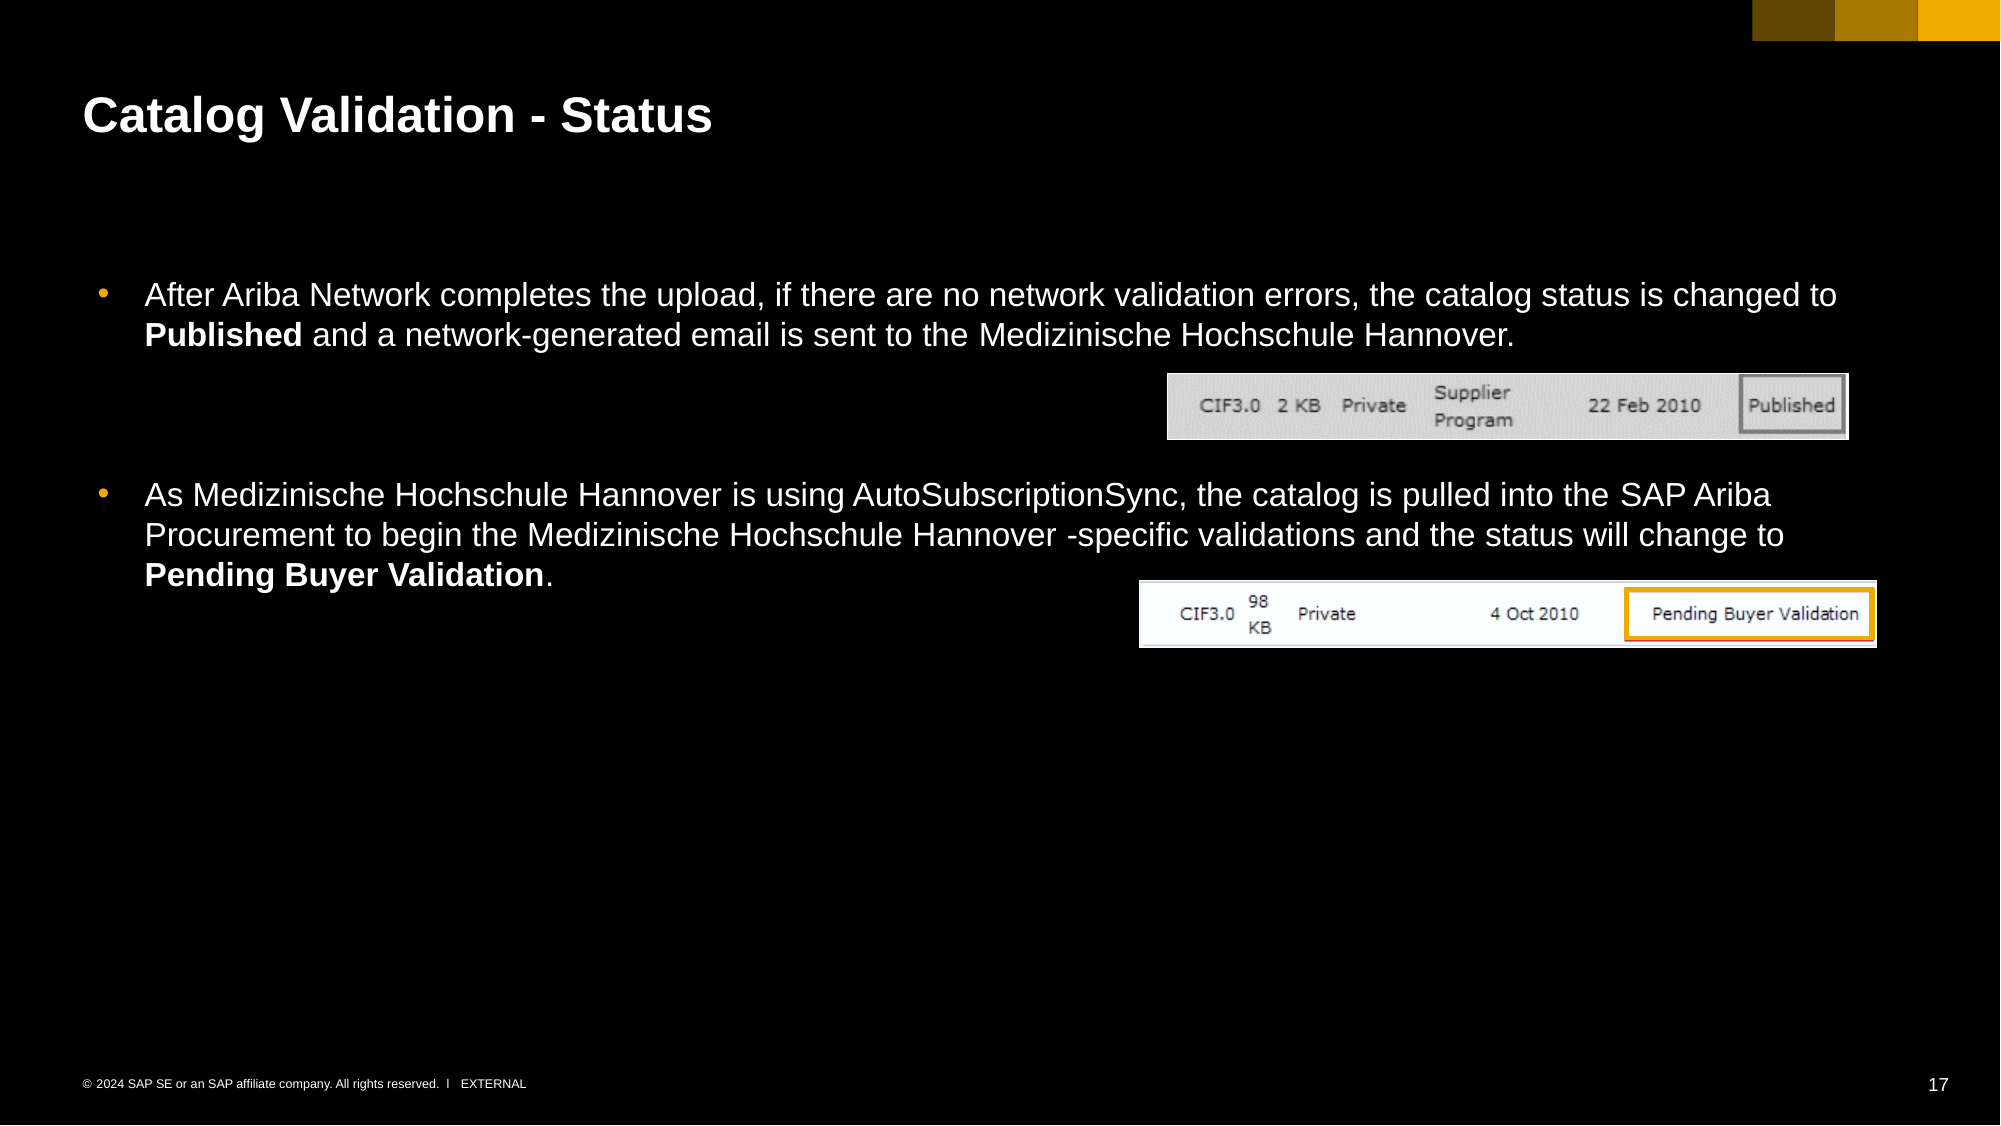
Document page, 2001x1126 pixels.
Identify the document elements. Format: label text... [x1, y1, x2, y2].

list After Ariba Network completes the upload, if there are no network validation errors, the catalog status is changed to Published and a network-generated email is sent to the Medizinische Hochschule Hannover. As Medizinische Hochschule Hannover is using AutoSubscriptionSync, the catalog is pulled into the SAP Ariba Procurement to begin the Medizinische Hochschule Hannover -specific validations and the status will change to Pending Buyer Validation. [82, 265, 1918, 960]
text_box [1138, 579, 1877, 648]
title Catalog Validation - Status [82, 82, 1918, 144]
picture [1166, 373, 1849, 440]
